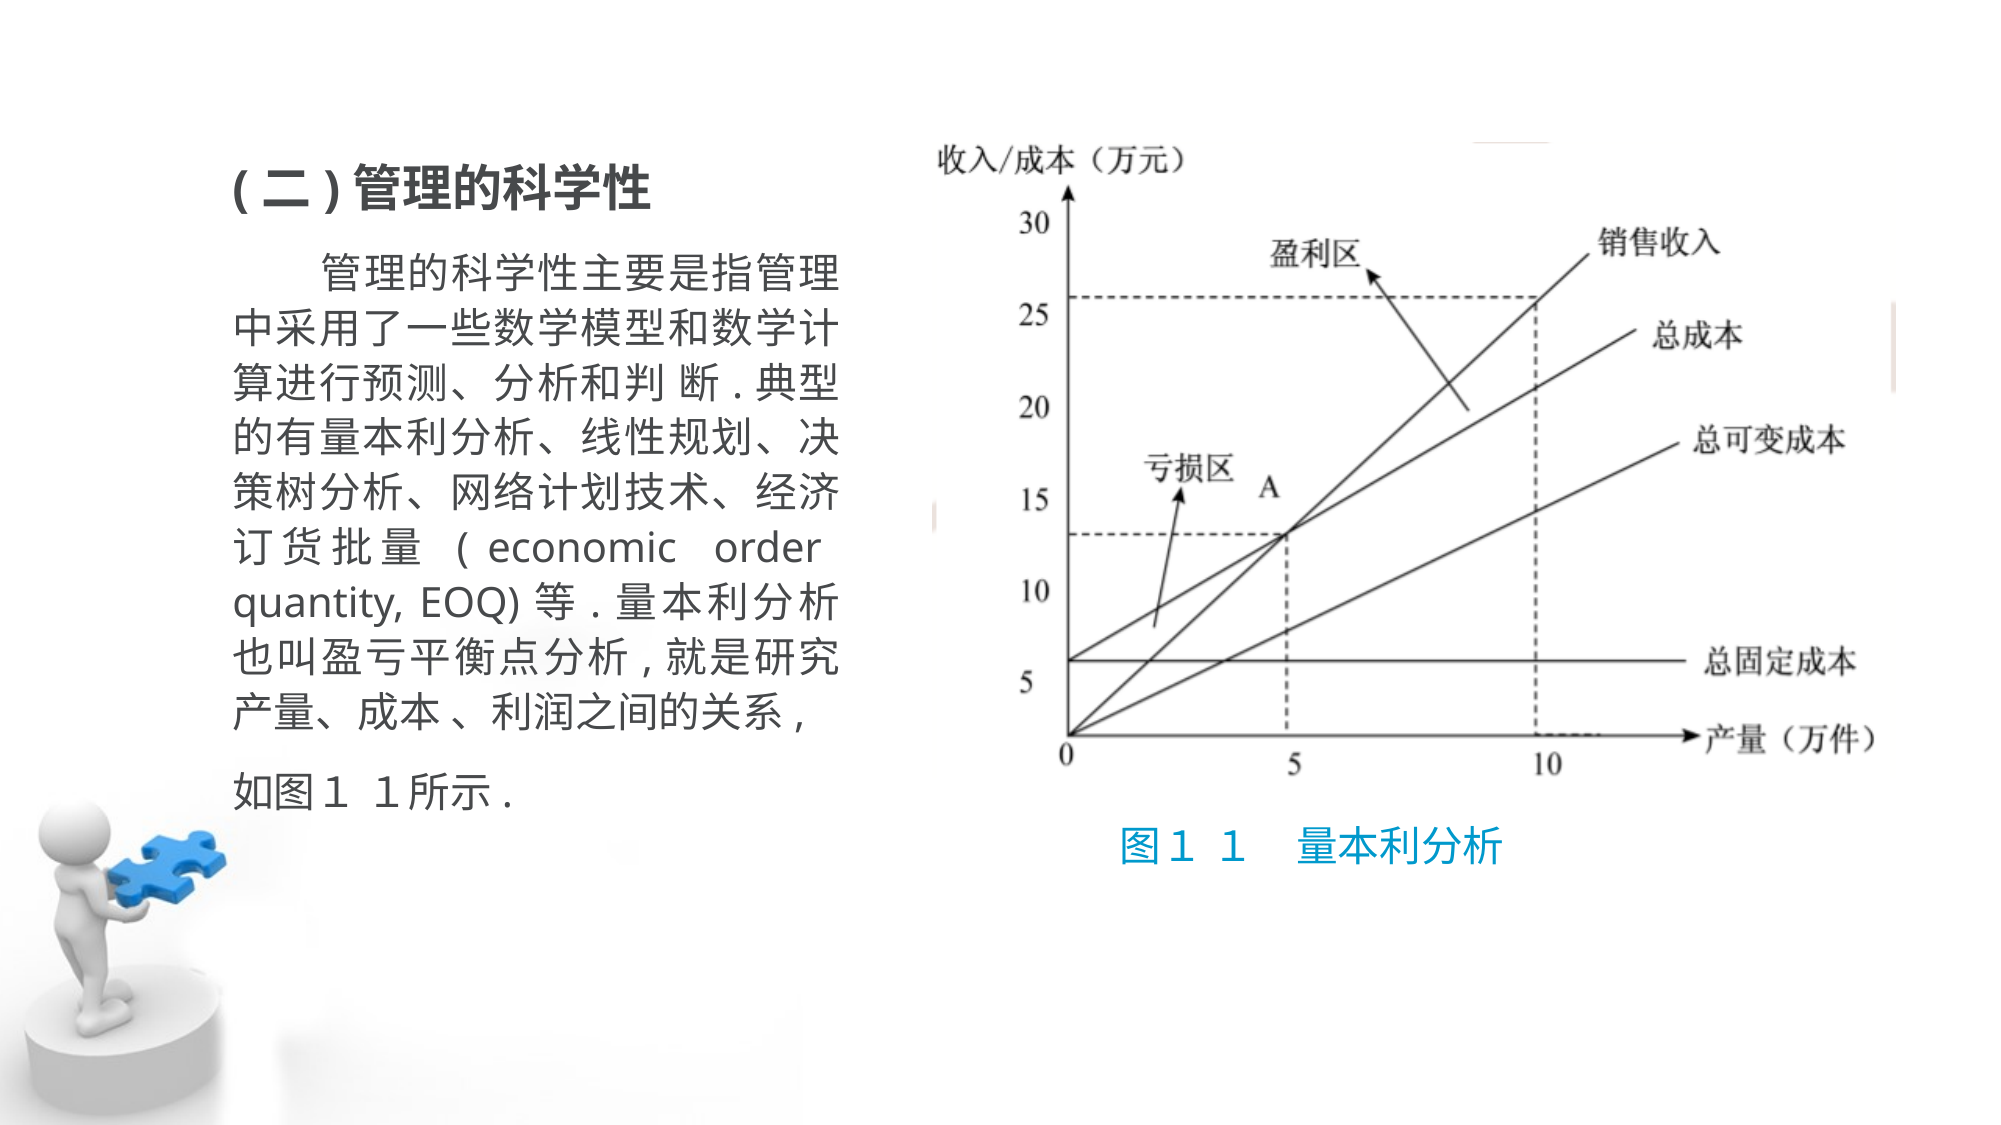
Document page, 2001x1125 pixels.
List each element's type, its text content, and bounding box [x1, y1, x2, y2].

list (二)管理的科学性 管理的科学性主要是指管理中采用了一些数学模型和数学计算进行预测、分析和判 断.典型的有量本利分析、线性规划、决策树分析、网络计划技术、经济订货批量 ( economic order quantity, EOQ)等.量本利分析也叫盈亏平衡点分析,就是研究产量、成本 、利润之间的关系, 如图１ １所示. [217, 142, 856, 1014]
text_box 图１ １ 量本利分析 [1105, 812, 1529, 878]
picture [0, 142, 1896, 1125]
